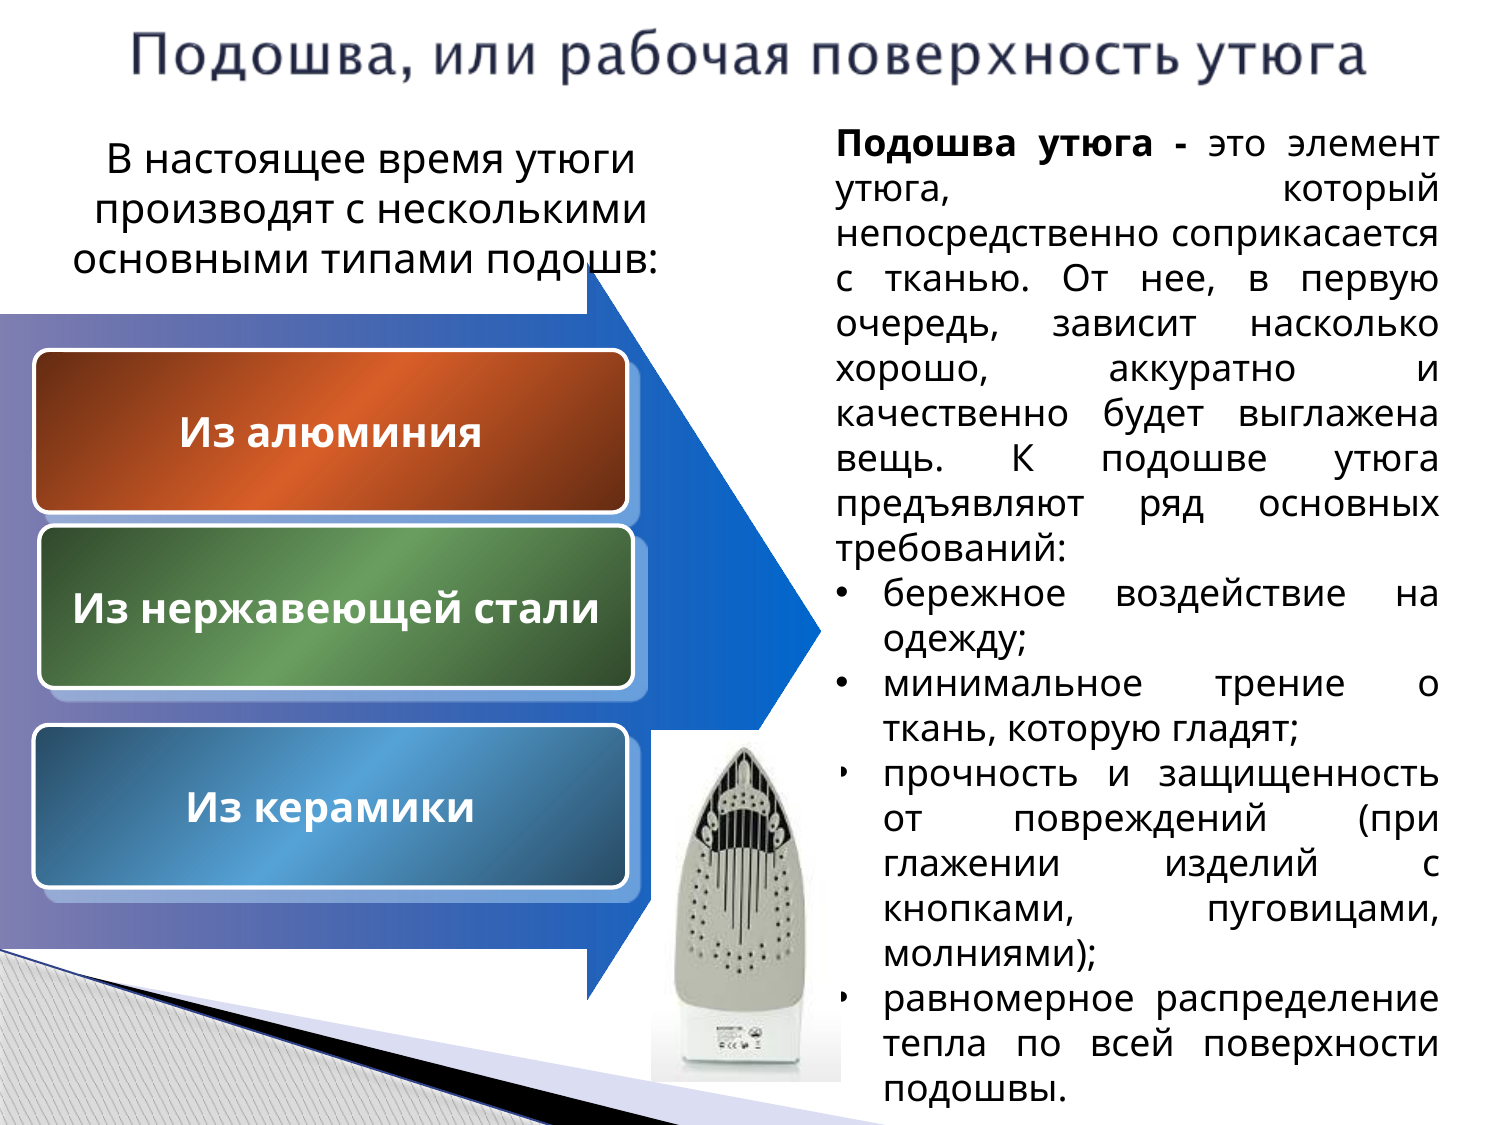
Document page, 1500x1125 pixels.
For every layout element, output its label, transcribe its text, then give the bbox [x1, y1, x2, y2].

text_box [0, 290, 820, 1000]
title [73, 0, 1427, 187]
text_box В настоящее время утюги производят с несколькими основными типами подошв: [0, 124, 746, 290]
text_box Из керамики [33, 724, 628, 888]
text_box Подошва утюга - это элемент утюга, который непосредственно соприкасается с тканью. От нее, в первую очередь, зависит насколько хорошо, аккуратно и качественно будет выглажена вещь. К подошве утюга предъявляют ряд основных требований: бережное воздействие на одежду; минимальное трение о ткань, которую гладят; прочность и защищенность от повреждений (при глажении изделий с кнопками, пуговицами, молниями); равномерное распределение тепла по всей поверхности подошвы. [820, 111, 1456, 1117]
picture [650, 730, 842, 1082]
text_box Из алюминия [34, 349, 628, 513]
text_box Из нержавеющей стали [39, 525, 634, 688]
